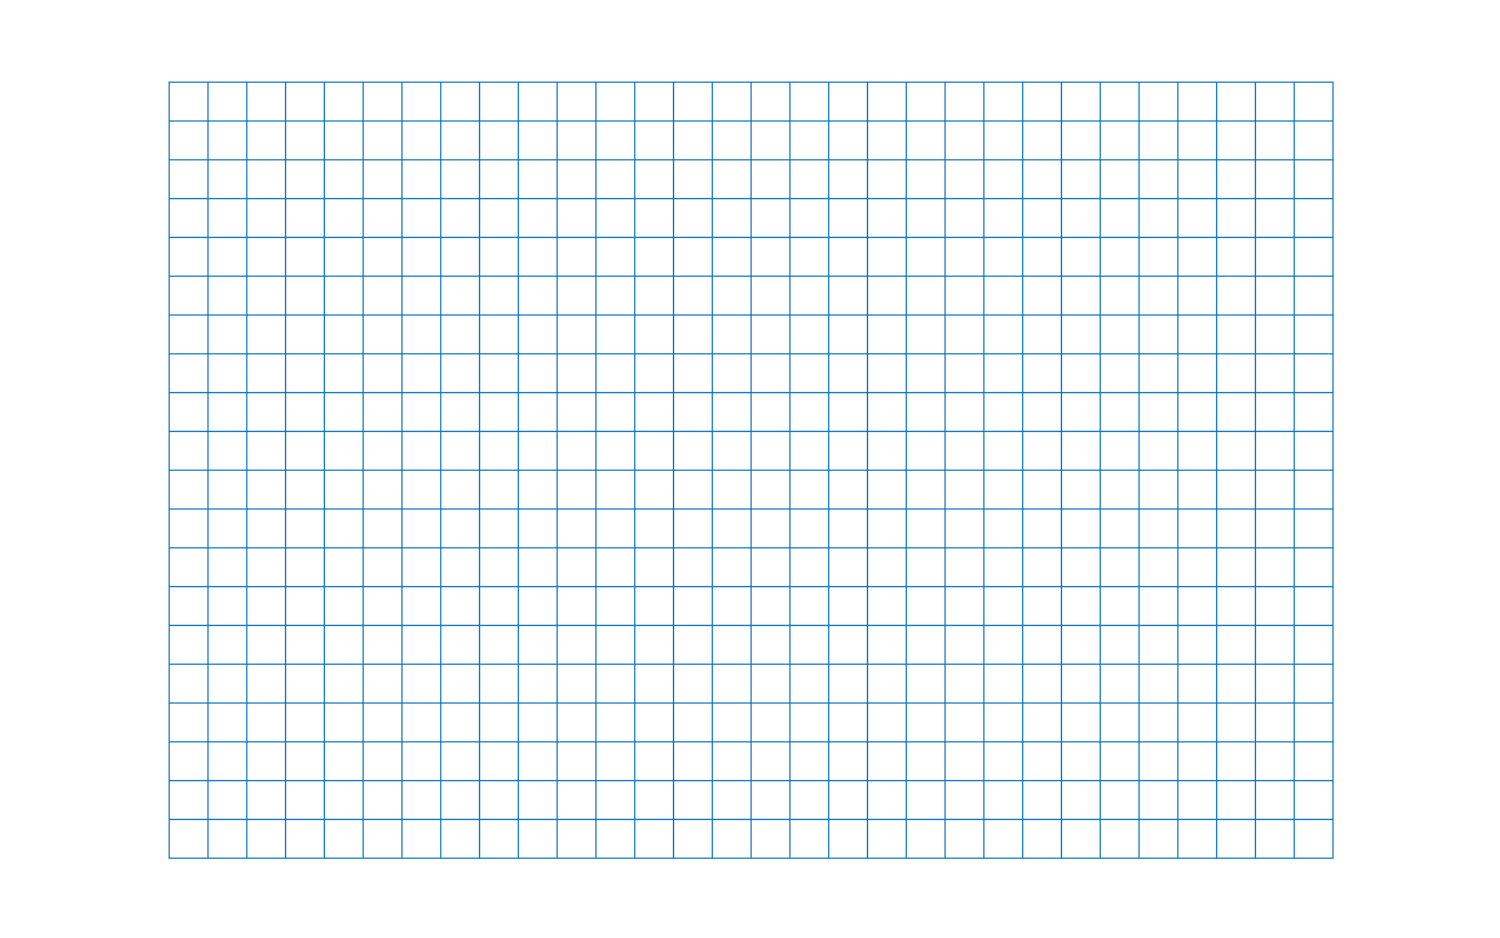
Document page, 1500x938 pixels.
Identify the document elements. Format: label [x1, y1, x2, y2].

picture [159, 72, 1341, 865]
